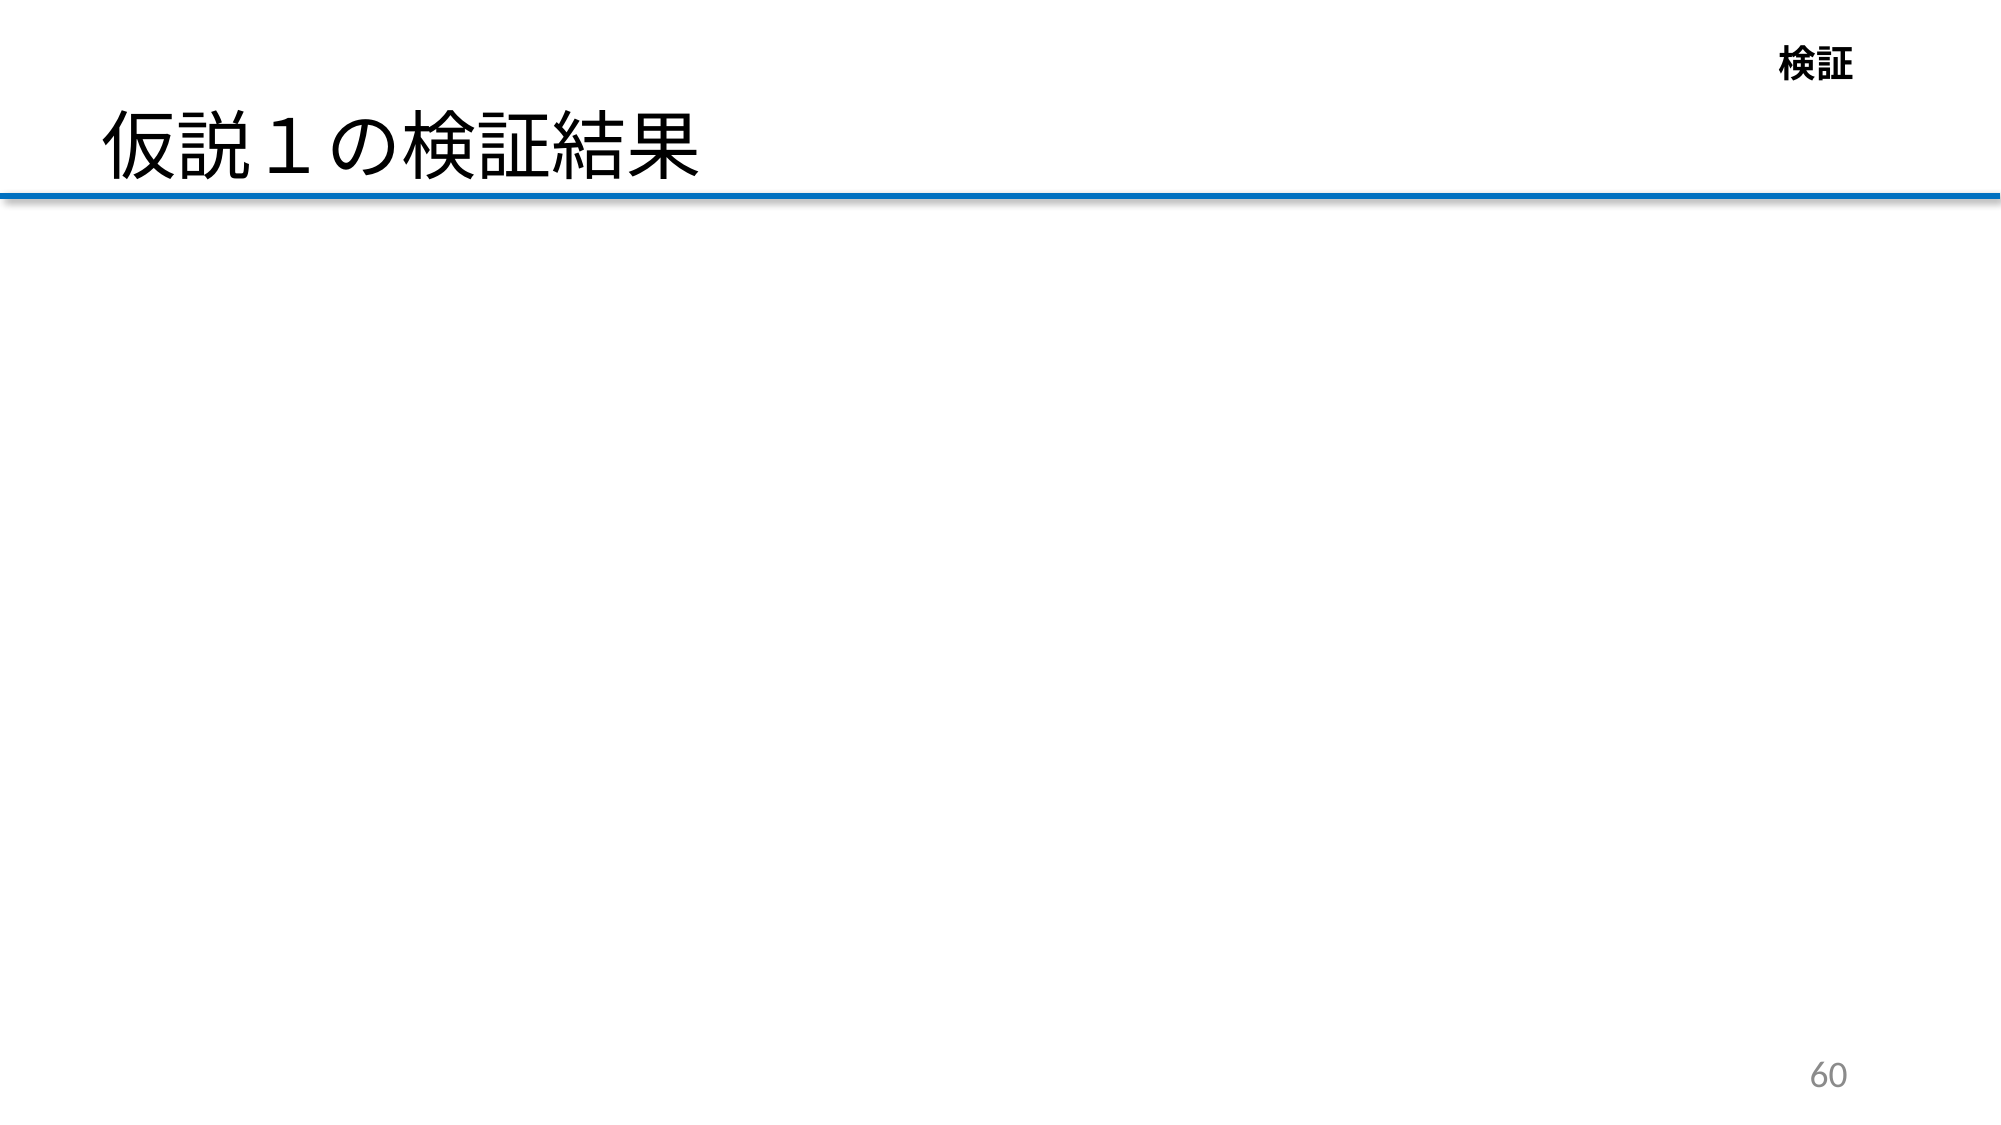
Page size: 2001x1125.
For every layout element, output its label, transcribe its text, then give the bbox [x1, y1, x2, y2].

slide_number 60 [1412, 1042, 1863, 1103]
text_box 仮説１の検証結果 [86, 91, 717, 197]
text_box 検証 [1764, 33, 1869, 93]
